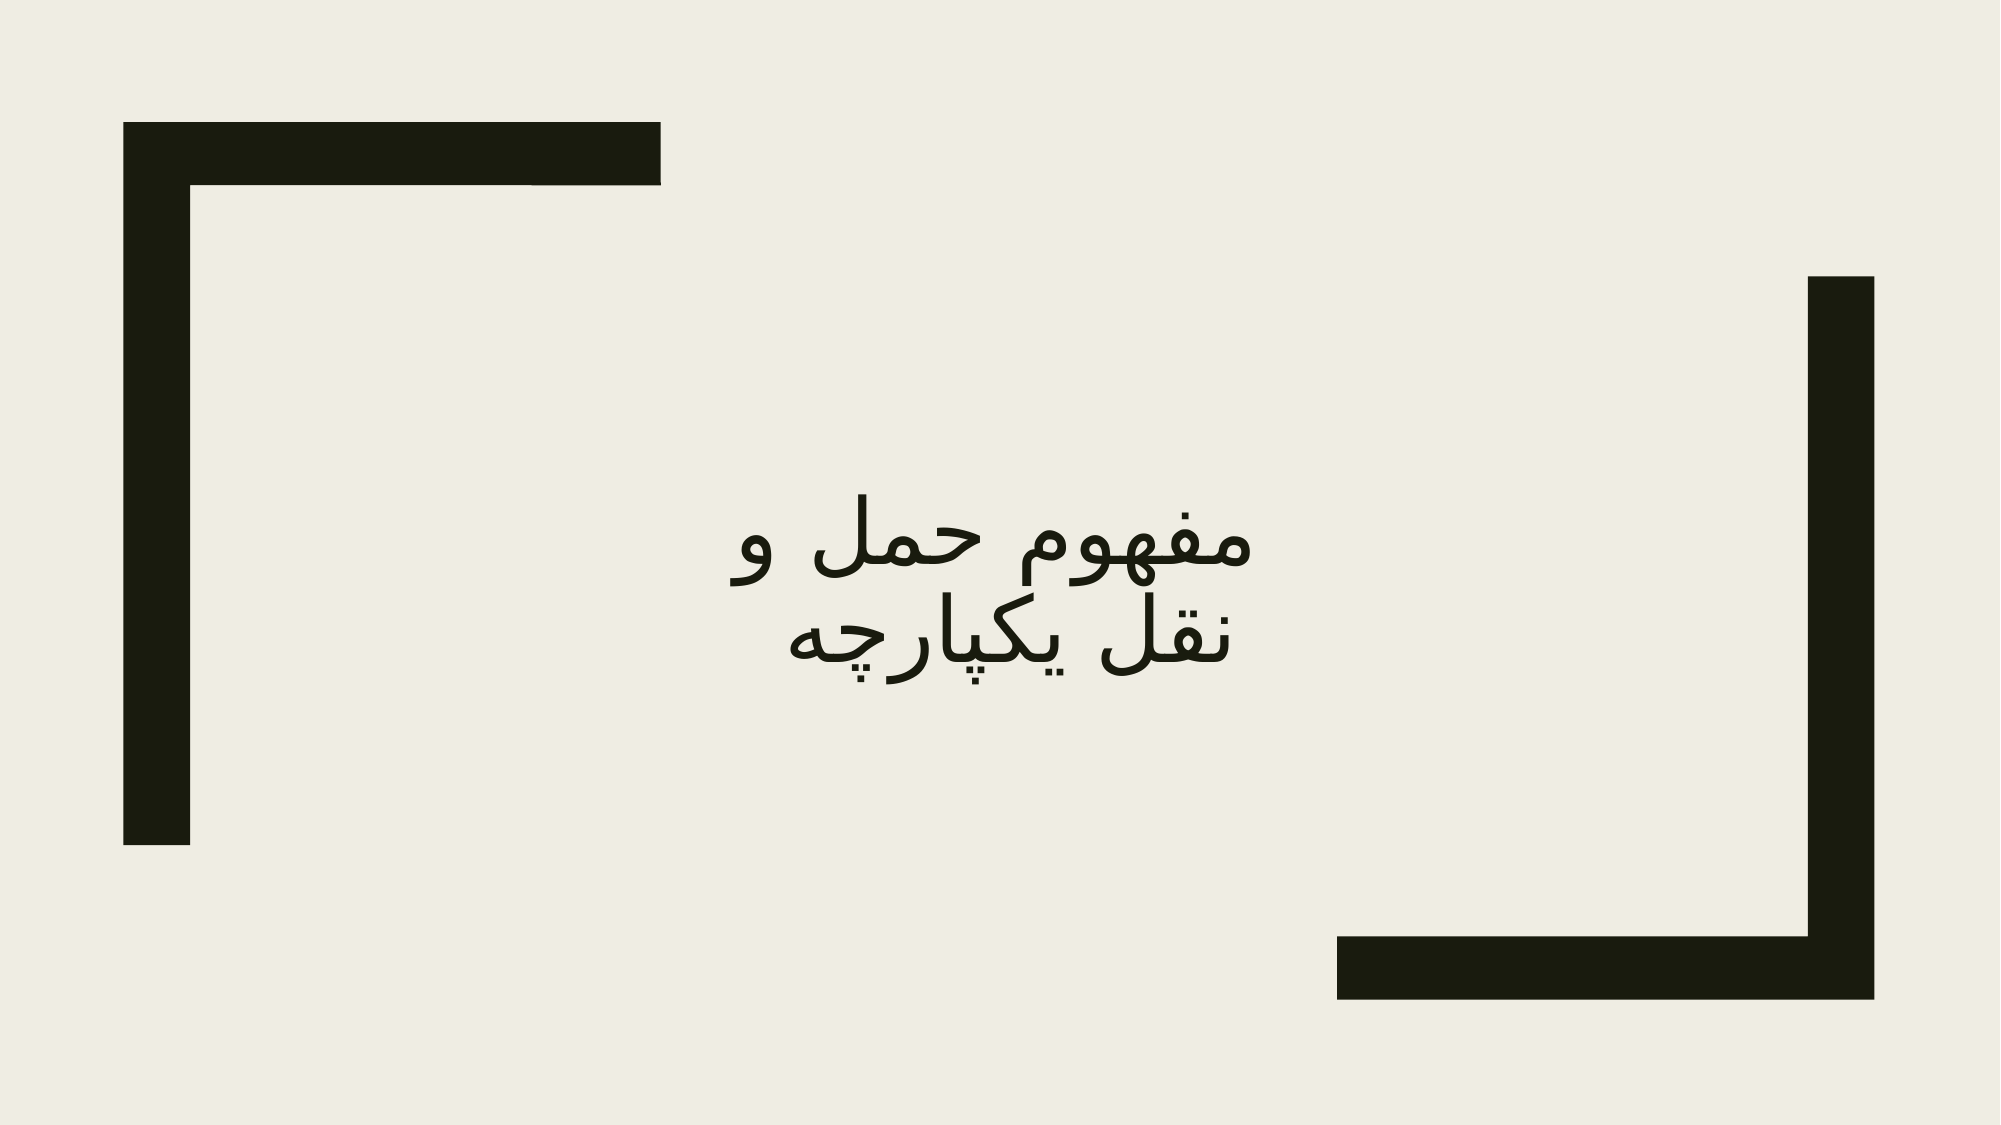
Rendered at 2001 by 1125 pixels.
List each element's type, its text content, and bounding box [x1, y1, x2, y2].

title مفهوم حمل و نقل یکپارچه [685, 140, 1308, 690]
